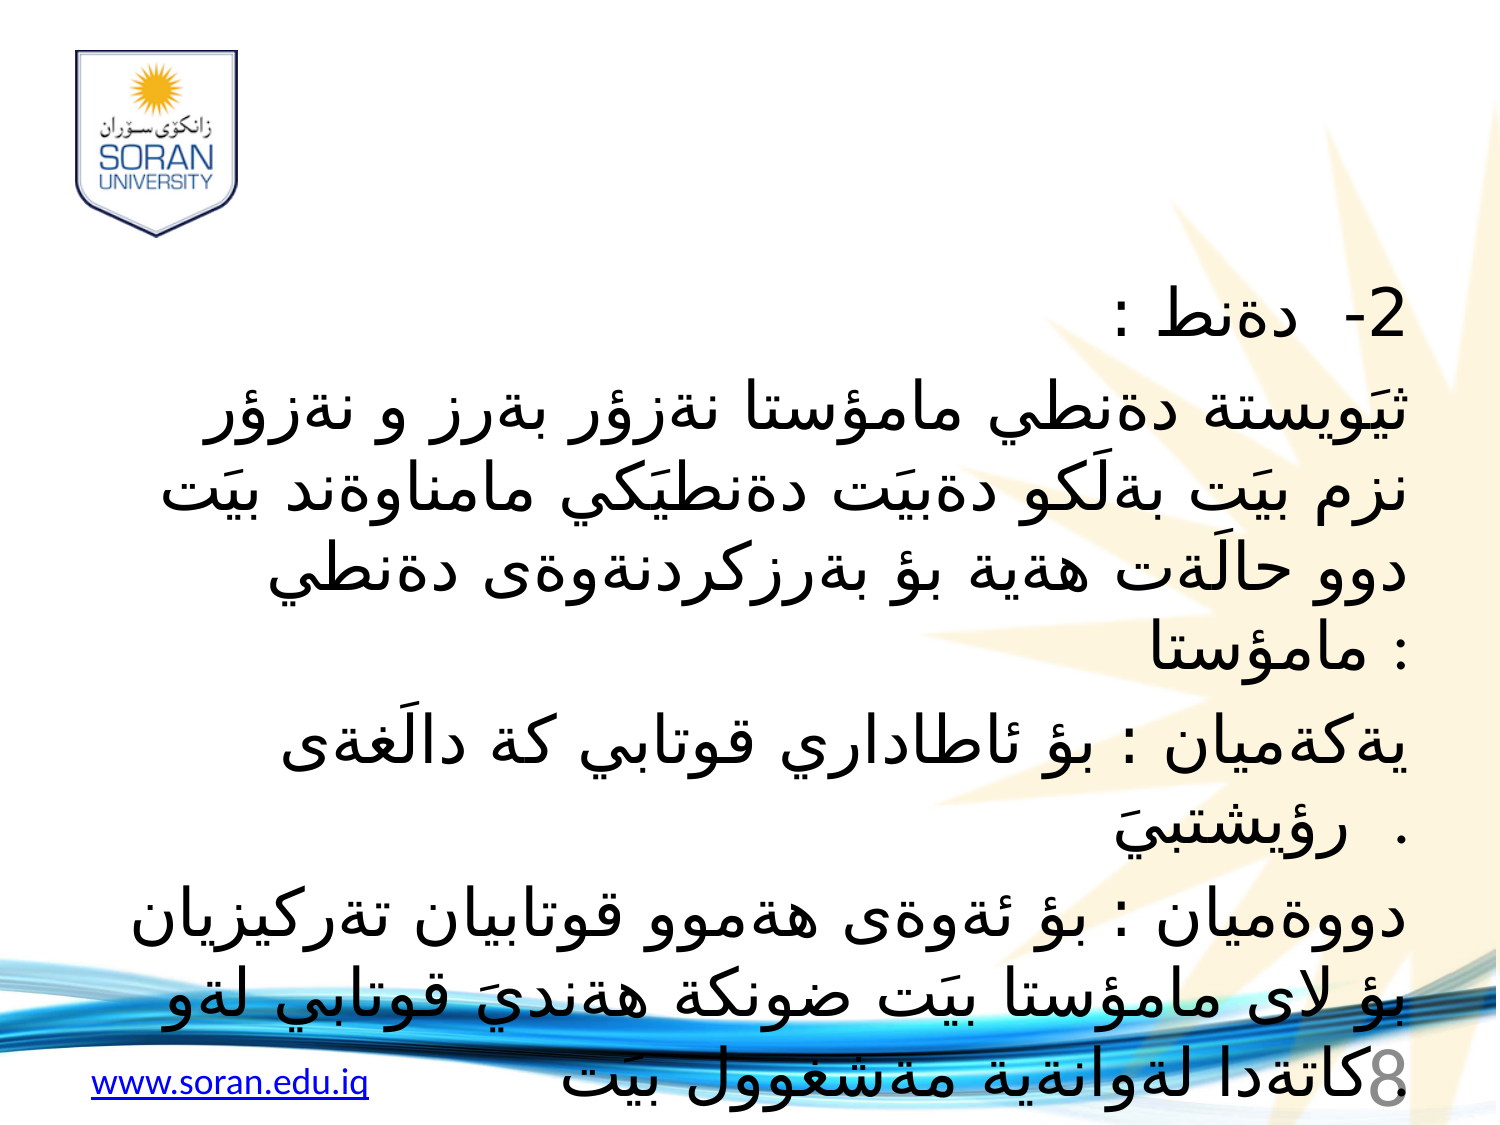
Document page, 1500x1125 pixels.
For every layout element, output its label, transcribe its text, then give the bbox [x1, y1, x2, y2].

slide_number 8 [1074, 1042, 1425, 1103]
picture [75, 50, 238, 238]
list 2- دةنط : ثيَويستة دةنطي مامؤستا نةزؤر بةرز و نةزؤر نزم بيَت بةلَكو دةبيَت دةنطيَكي مامناوةند بيَت دوو حالَةت هةية بؤ بةرزكردنةوةى دةنطي مامؤستا : يةكةميان : بؤ ئاطاداري قوتابي كة دالَغةى رؤيشتبيَ . دووةميان : بؤ ئةوةى هةموو قوتابيان تةركيزيان بؤ لاى مامؤستا بيَت ضونكة هةنديَ قوتابي لةو كاتةدا لةوانةية مةشغوول بيَت . [75, 262, 1425, 1005]
picture [0, 99, 1500, 1125]
